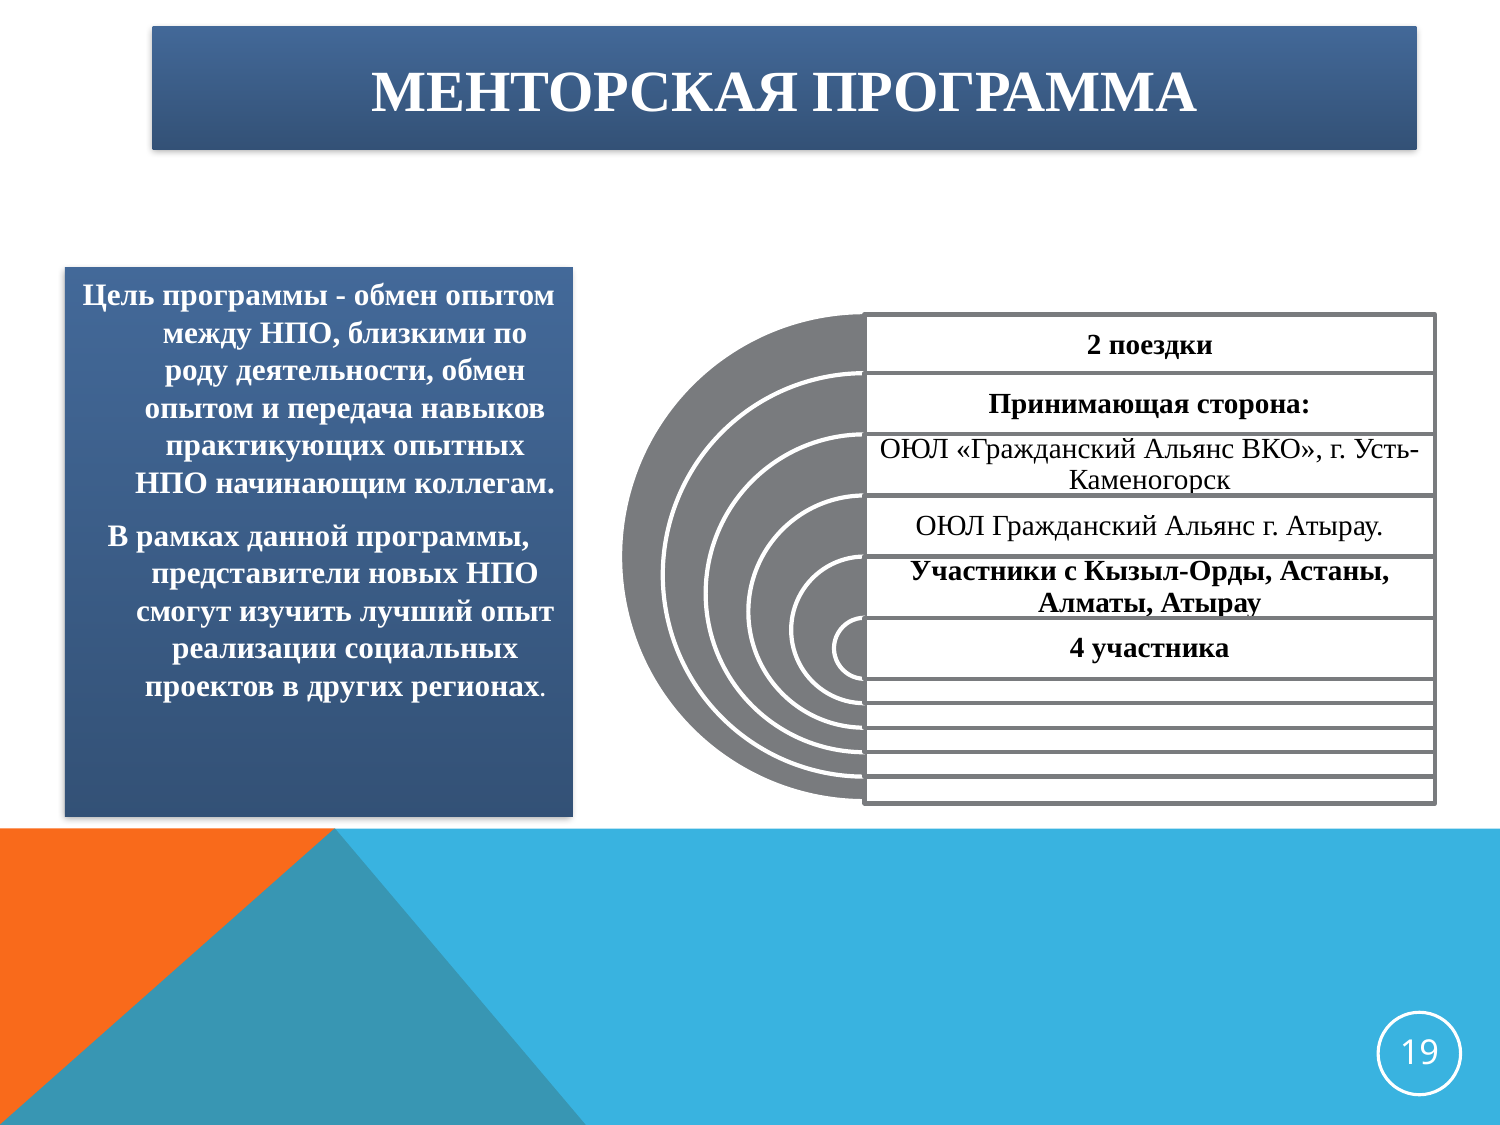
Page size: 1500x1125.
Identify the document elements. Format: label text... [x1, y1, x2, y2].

slide_number 19 [1376, 1010, 1463, 1097]
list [619, 231, 1436, 882]
title Менторская программа [152, 26, 1417, 150]
list Цель программы - обмен опытом между НПО, близкими по роду деятельности, обмен опытом и передача навыков практикующих опытных НПО начинающим коллегам. В рамках данной программы, представители новых НПО смогут изучить лучший опыт реализации социальных проектов в других регионах. [64, 267, 573, 817]
